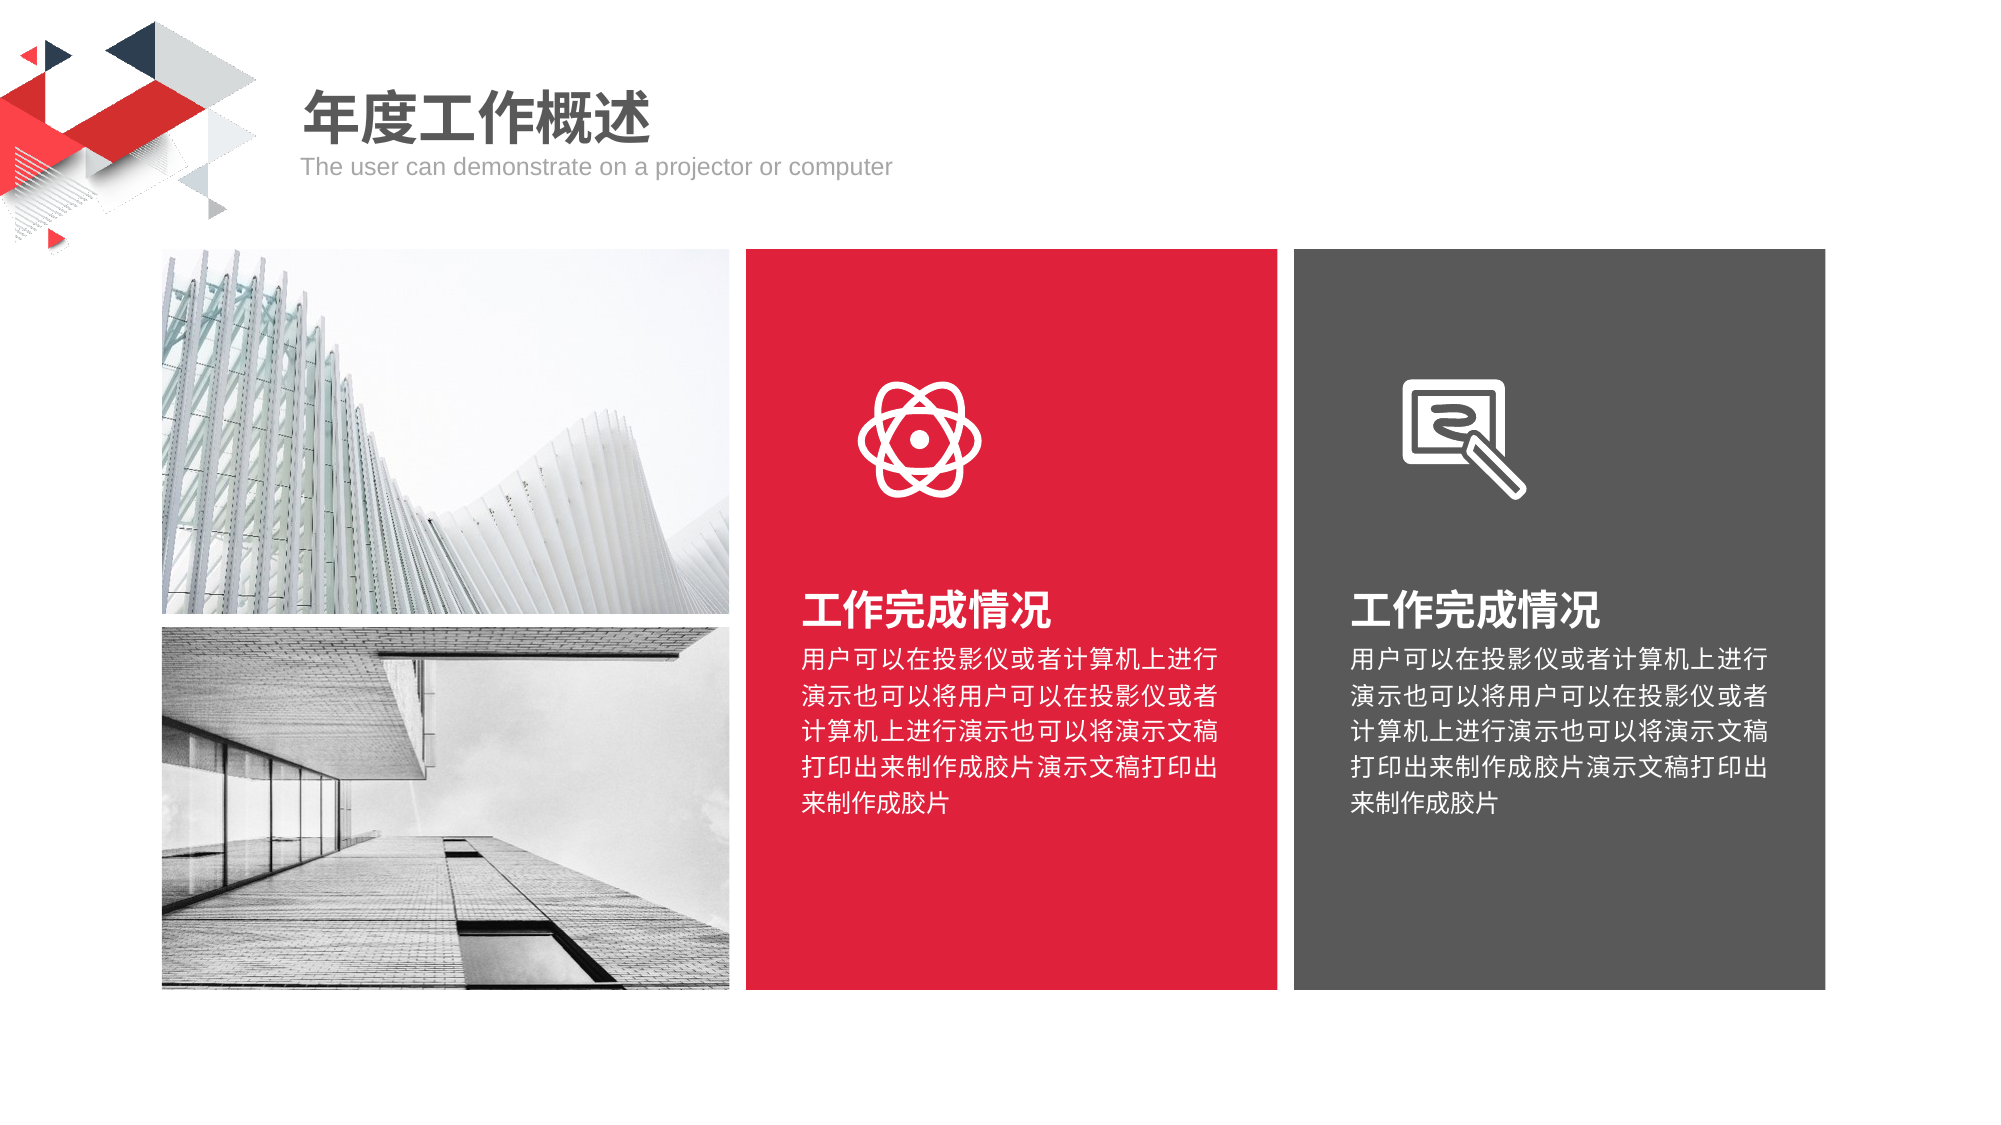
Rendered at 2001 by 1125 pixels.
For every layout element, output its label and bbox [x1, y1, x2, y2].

text_box [1465, 433, 1528, 501]
text_box [1401, 378, 1506, 466]
picture [161, 627, 730, 990]
text_box [745, 248, 1278, 991]
text_box [1336, 566, 1784, 828]
text_box [786, 566, 1235, 828]
text_box [1293, 248, 1826, 991]
text_box [285, 73, 1116, 189]
text_box [856, 380, 983, 499]
picture [0, 21, 730, 614]
